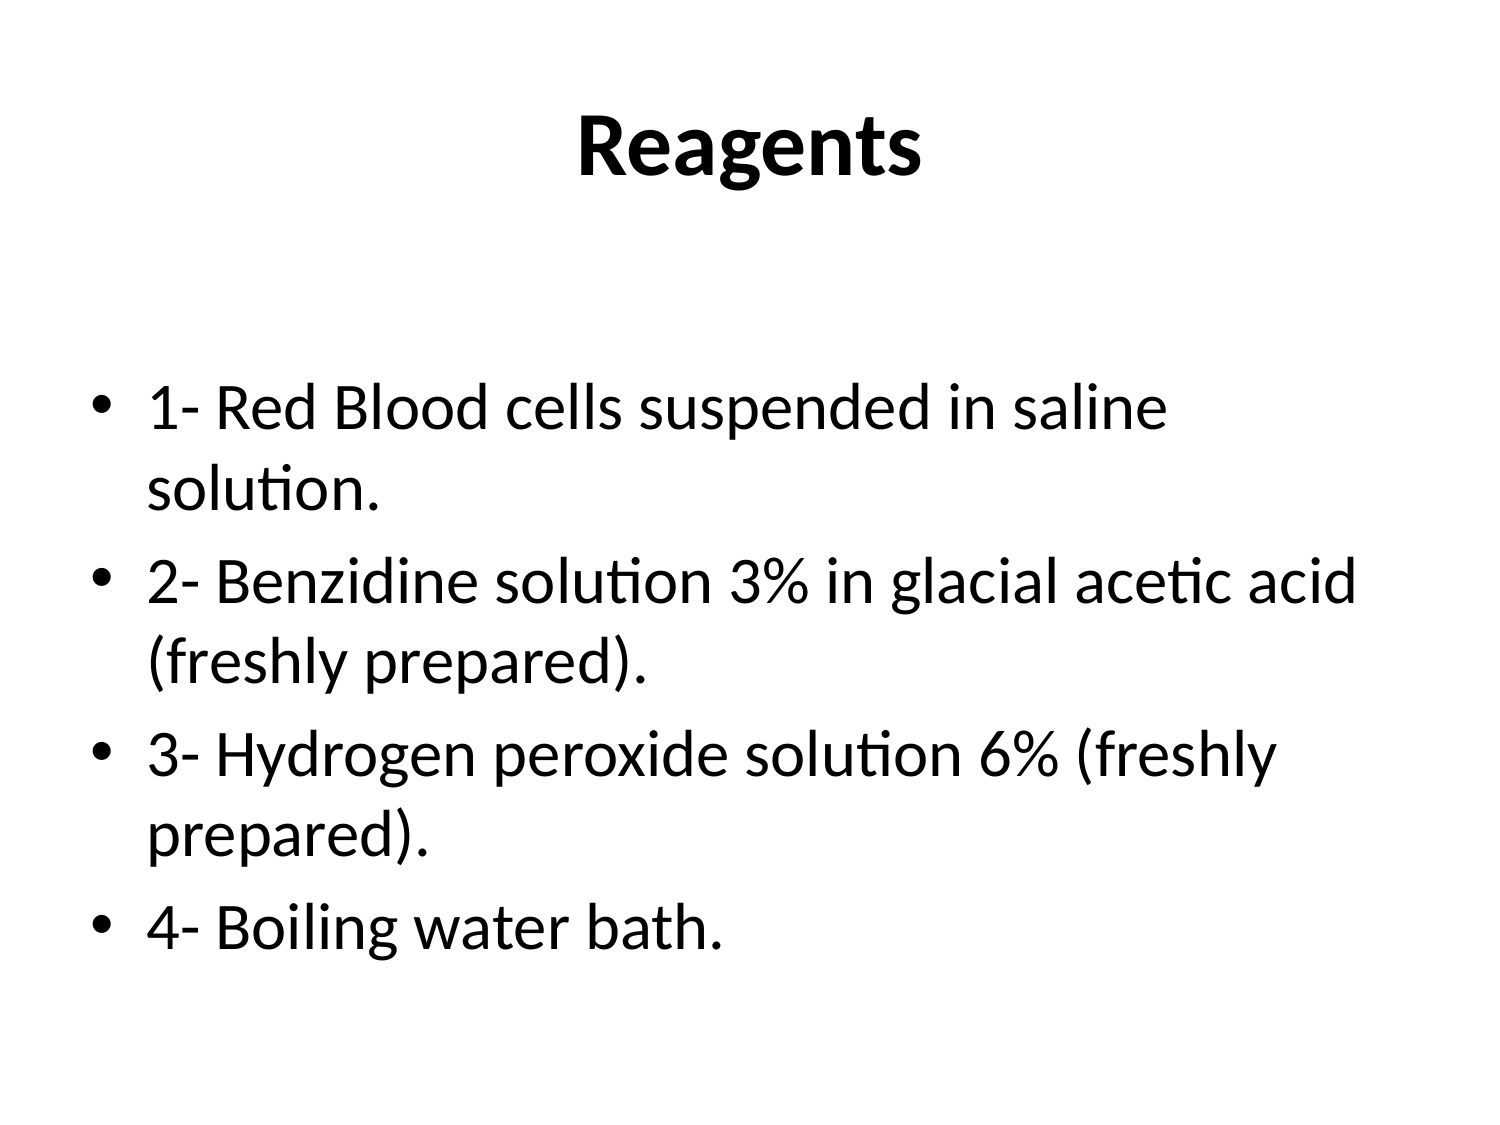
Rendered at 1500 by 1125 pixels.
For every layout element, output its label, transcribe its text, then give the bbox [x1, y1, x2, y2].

title Reagents [75, 45, 1425, 233]
list 1- Red Blood cells suspended in saline solution. 2- Benzidine solution 3% in glacial acetic acid (freshly prepared). 3- Hydrogen peroxide solution 6% (freshly prepared). 4- Boiling water bath. [75, 262, 1425, 1005]
